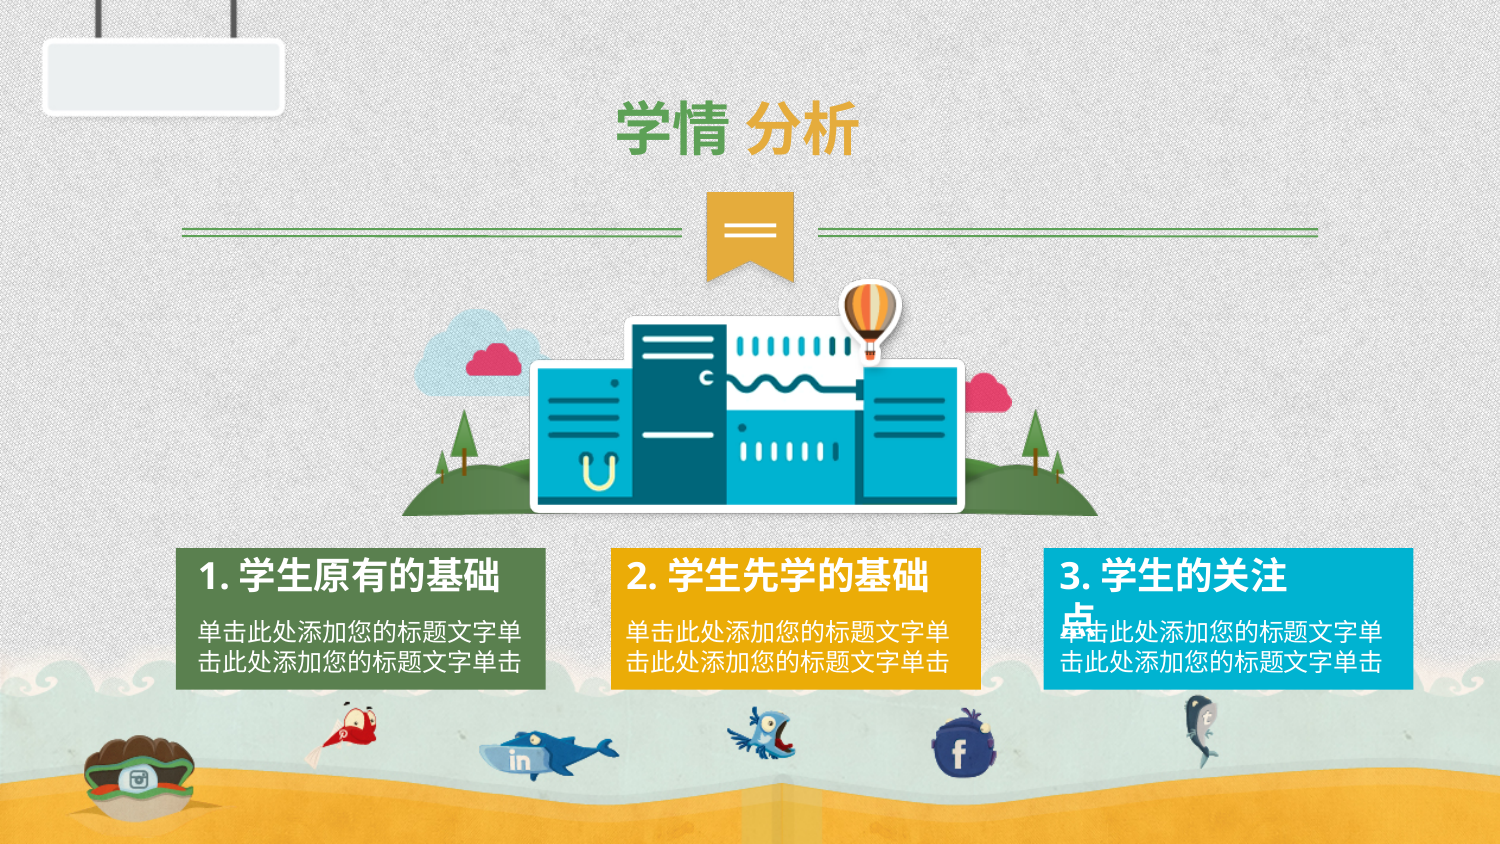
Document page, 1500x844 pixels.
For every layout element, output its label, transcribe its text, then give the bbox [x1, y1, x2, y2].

text_box 3.学生的关注点 [1044, 544, 1324, 650]
text_box [611, 548, 981, 608]
text_box 1.学生原有的基础 [183, 544, 542, 605]
text_box [1043, 548, 1414, 690]
text_box 2.学生先学的基础 [611, 544, 955, 605]
text_box 单击此处添加您的标题文字单击此处添加您的标题文字单击 [1044, 608, 1417, 684]
text_box [175, 548, 546, 690]
text_box [611, 684, 981, 690]
text_box 学情 分析 [600, 84, 967, 170]
picture [0, 0, 1500, 844]
text_box 单击此处添加您的标题文字单击此处添加您的标题文字单击 [183, 608, 555, 684]
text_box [181, 192, 1319, 294]
text_box 单击此处添加您的标题文字单击此处添加您的标题文字单击 [611, 608, 983, 684]
